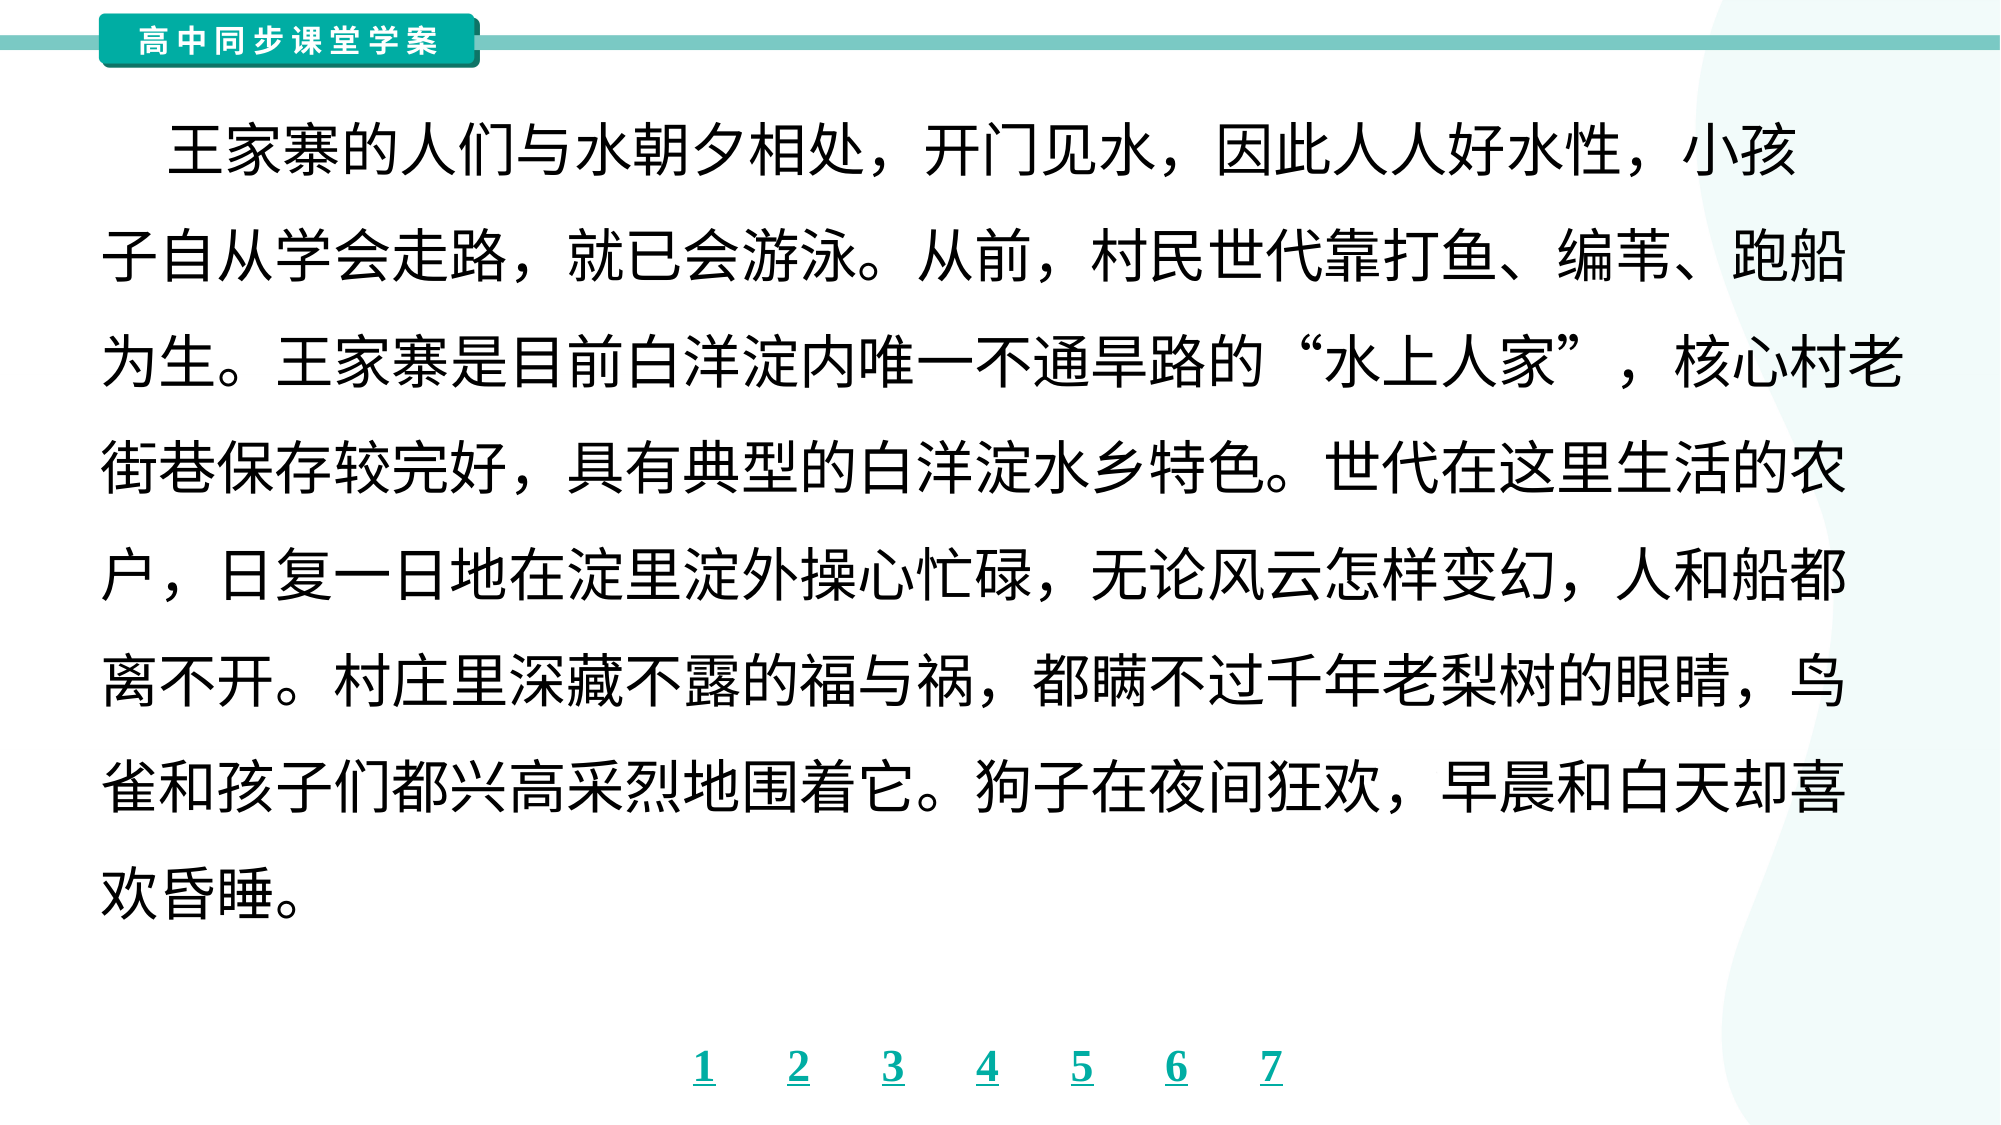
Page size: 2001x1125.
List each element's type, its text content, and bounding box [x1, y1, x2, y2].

text_box 王家寨的人们与水朝夕相处，开门见水，因此人人好水性，小孩 子自从学会走路，就已会游泳。从前，村民世代靠打鱼、编苇、跑船 为生。王家寨是目前白洋淀内唯一不通旱路的“水上人家”，核心村老 街巷保存较完好，具有典型的白洋淀水乡特色。世代在这里生活的农 户，日复一日地在淀里淀外操心忙碌，无论风云怎样变幻，人和船都 离不开。村庄里深藏不露的福与祸，都瞒不过千年老梨树的眼睛，鸟 雀和孩子们都兴高采烈地围着它。狗子在夜间狂欢，早晨和白天却喜 欢昏睡。 [100, 76, 1899, 927]
picture [0, 0, 2000, 1125]
